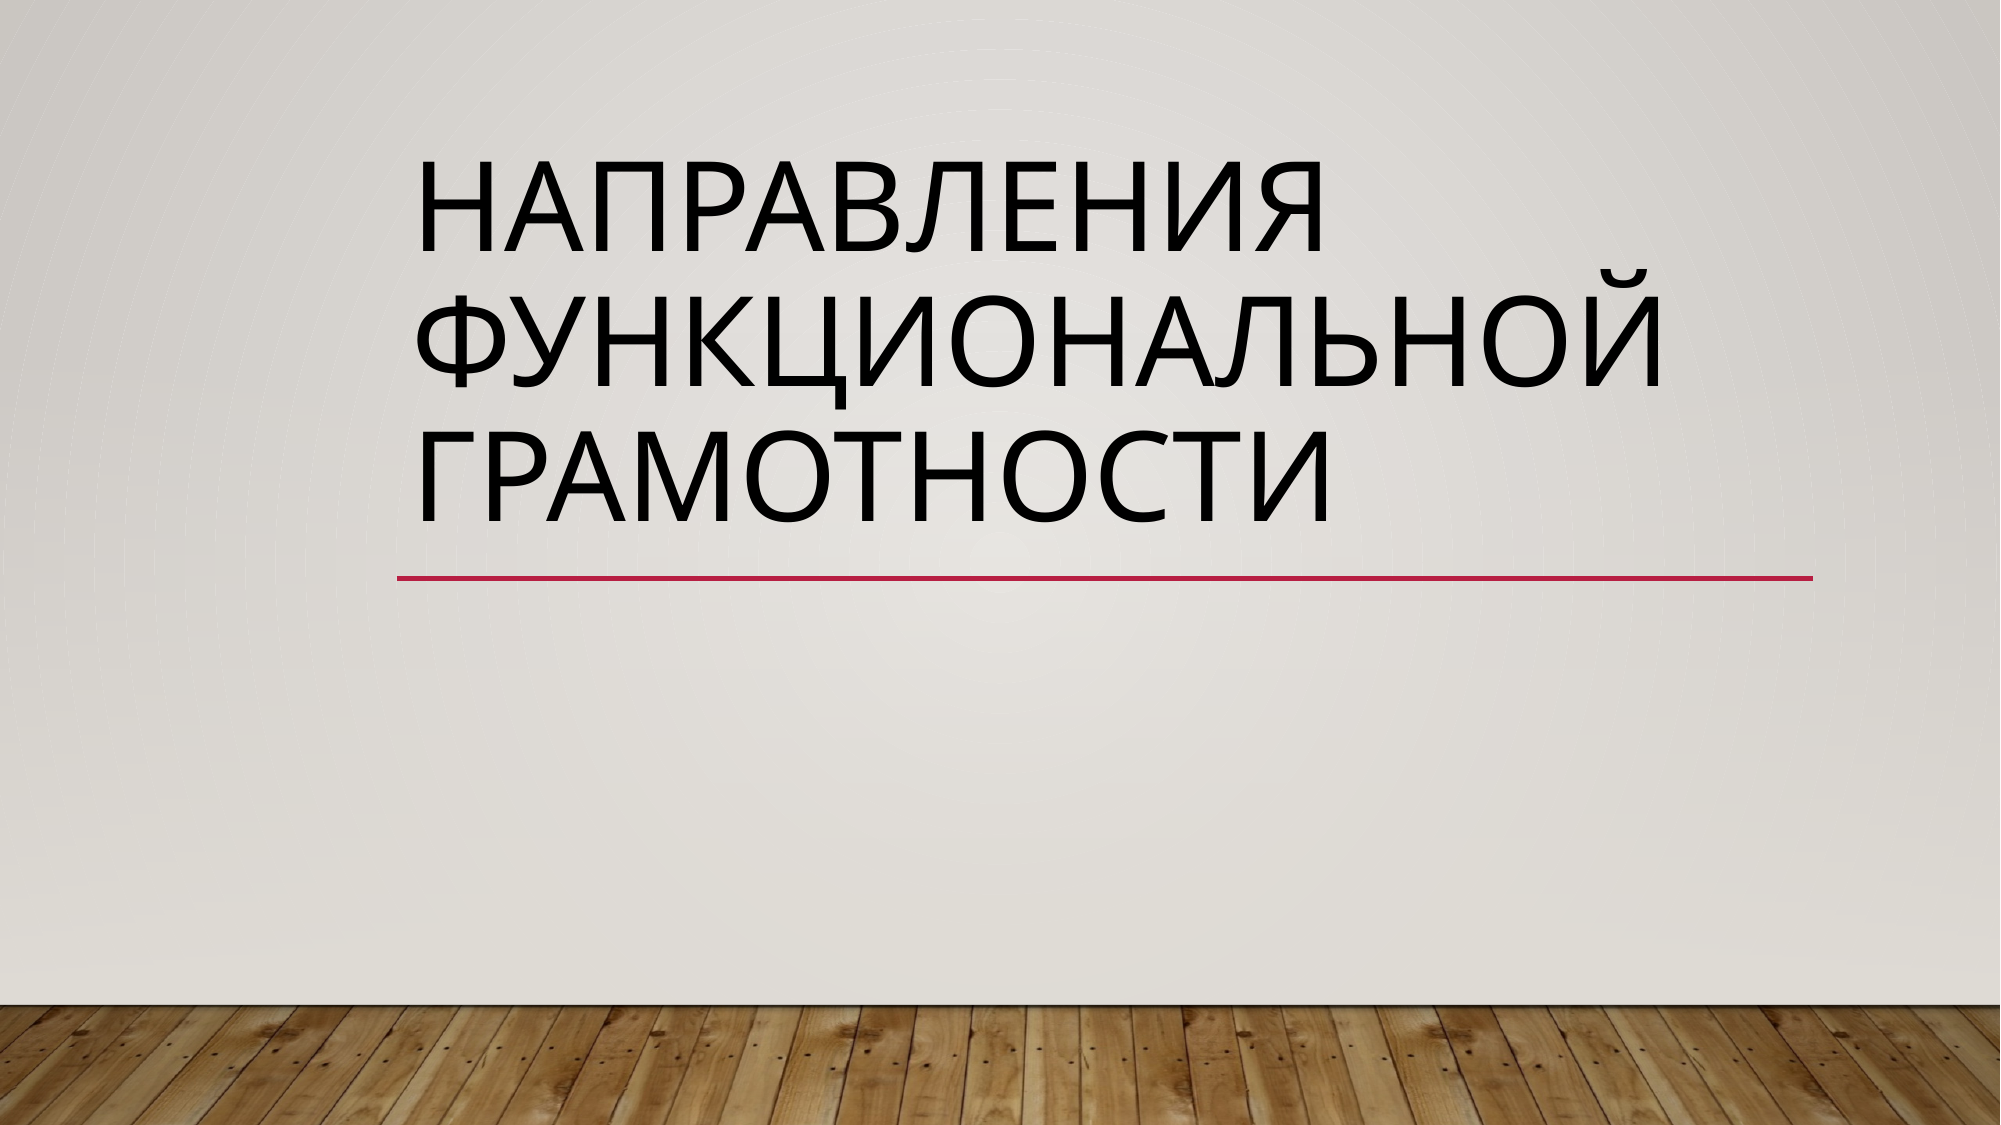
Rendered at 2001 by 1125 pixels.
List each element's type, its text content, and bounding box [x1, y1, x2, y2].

picture [0, 1005, 2000, 1125]
title Направления функциональной грамотности [396, 131, 1814, 549]
